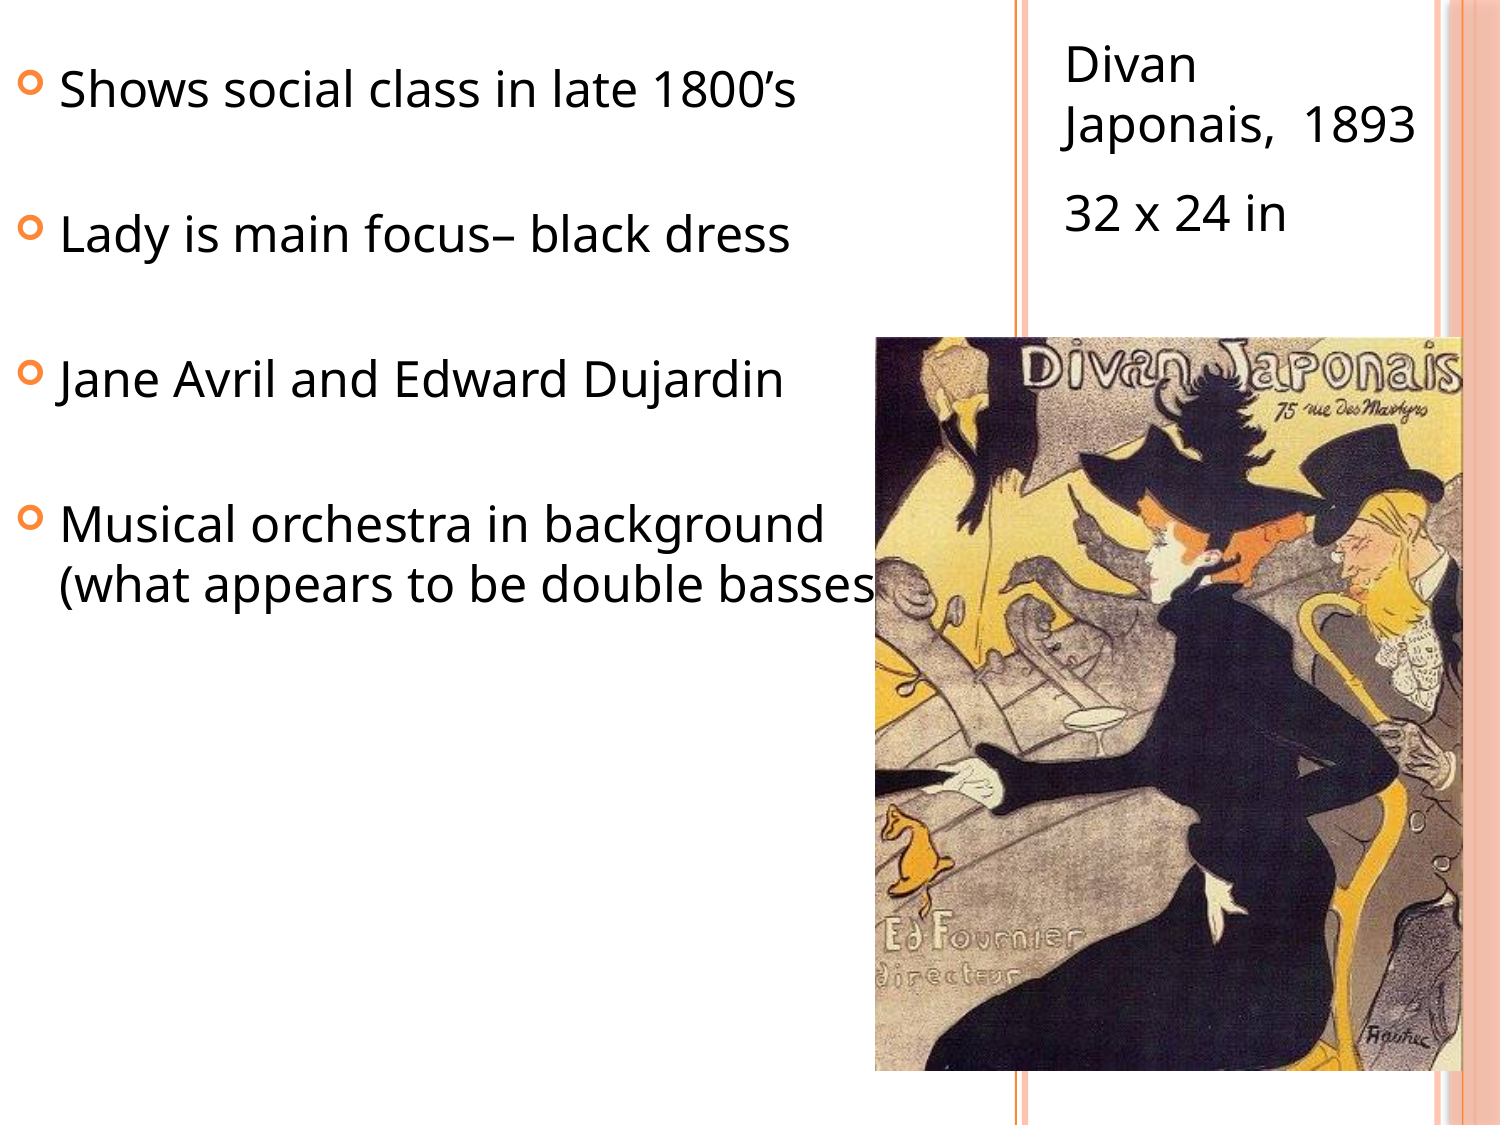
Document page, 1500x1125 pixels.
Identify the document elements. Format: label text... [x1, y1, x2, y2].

list Shows social class in late 1800’s Lady is main focus– black dress Jane Avril and Edward Dujardin Musical orchestra in background (what appears to be double basses) [0, 50, 925, 1088]
list Divan Japonais, 1893 32 x 24 in [1050, 24, 1433, 334]
picture [874, 336, 1463, 1072]
